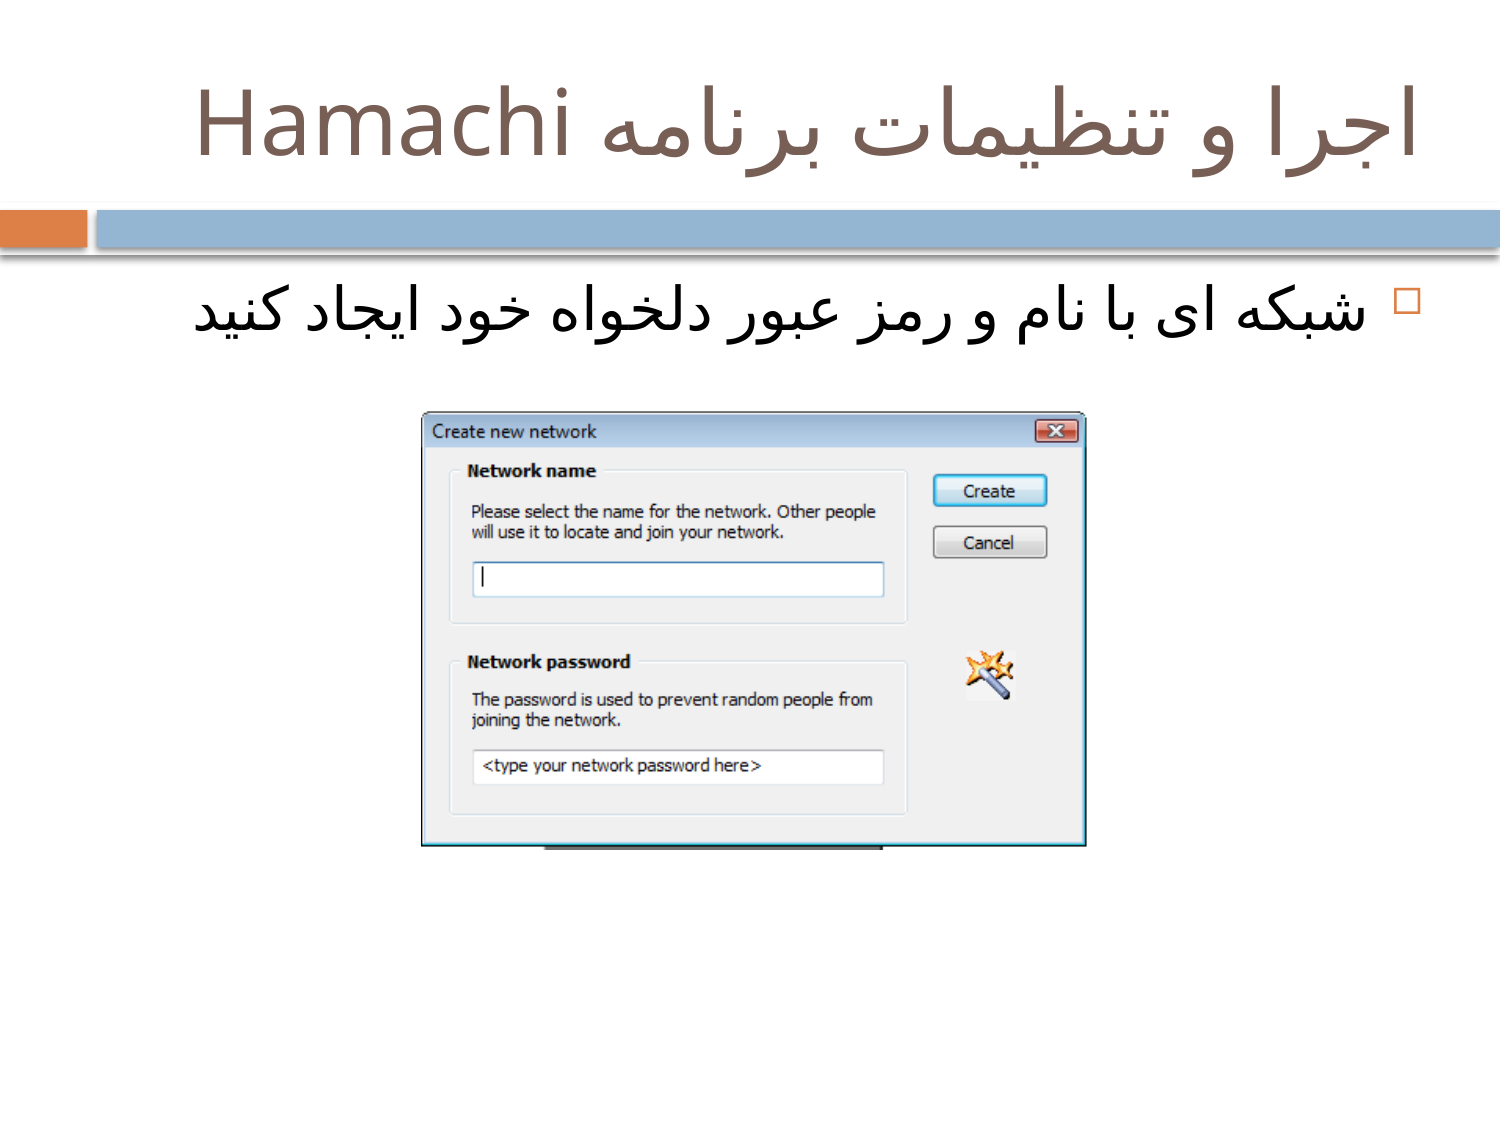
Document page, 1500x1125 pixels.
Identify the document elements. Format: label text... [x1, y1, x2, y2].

picture [421, 409, 1090, 850]
list شبکه ای با نام و رمز عبور دلخواه خود ایجاد کنید [100, 262, 1438, 1000]
title اجرا و تنظیمات برنامه Hamachi [100, 37, 1438, 200]
